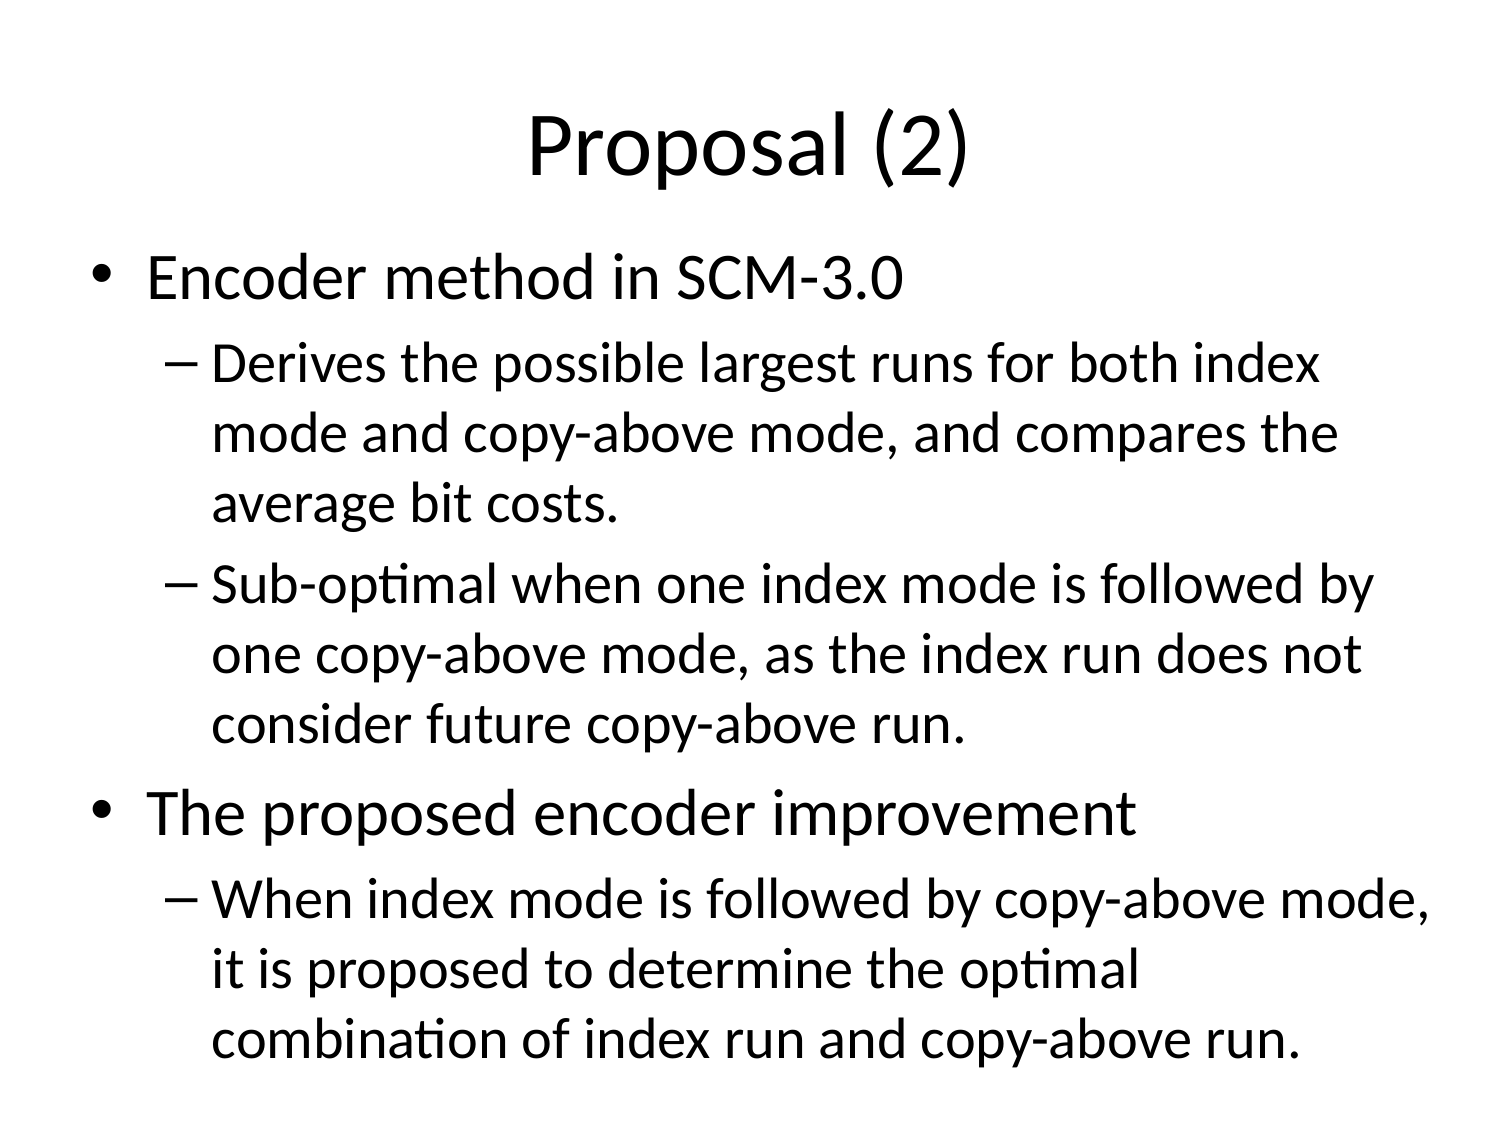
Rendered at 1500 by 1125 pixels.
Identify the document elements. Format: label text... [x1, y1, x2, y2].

title Proposal (2) [75, 45, 1425, 224]
list Encoder method in SCM-3.0 Derives the possible largest runs for both index mode and copy-above mode, and compares the average bit costs. Sub-optimal when one index mode is followed by one copy-above mode, as the index run does not consider future copy-above run. The proposed encoder improvement When index mode is followed by copy-above mode, it is proposed to determine the optimal combination of index run and copy-above run. [75, 224, 1450, 1100]
